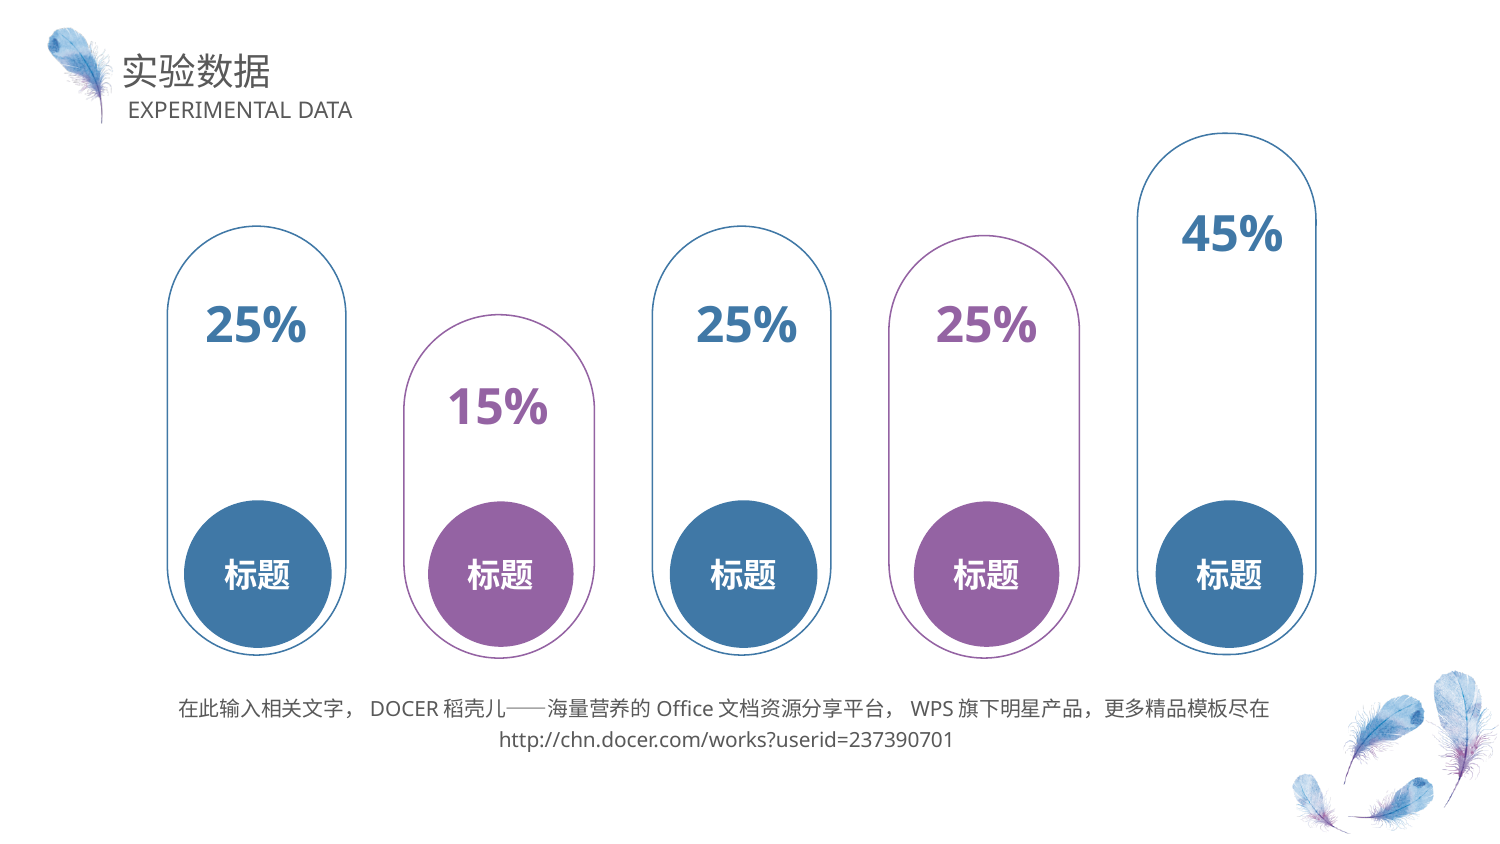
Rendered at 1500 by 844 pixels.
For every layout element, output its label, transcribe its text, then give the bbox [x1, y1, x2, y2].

text_box 25% [190, 284, 323, 360]
text_box 25% [681, 284, 813, 360]
text_box 标题 [1153, 498, 1306, 650]
text_box [165, 224, 348, 658]
text_box [650, 224, 834, 658]
text_box 15% [431, 366, 564, 442]
text_box 标题 [181, 498, 334, 650]
text_box [470, 656, 528, 661]
picture [1292, 670, 1499, 834]
text_box [1135, 131, 1319, 657]
text_box [956, 656, 1013, 661]
text_box 25% [920, 284, 1053, 360]
text_box 45% [1166, 194, 1299, 269]
text_box [886, 233, 1082, 624]
text_box 标题 [667, 498, 820, 650]
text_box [427, 501, 574, 648]
picture [43, 21, 118, 123]
text_box [401, 312, 597, 623]
text_box EXPERIMENTAL DATA [112, 88, 368, 131]
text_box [913, 501, 1060, 648]
text_box 实验数据 [106, 40, 287, 101]
text_box 在此输入相关文字，DOCER稻壳儿——海量营养的Office文档资源分享平台，WPS旗下明星产品，更多精品模板尽在http://chn.docer.com/works?userid=237390701 [160, 681, 1293, 759]
